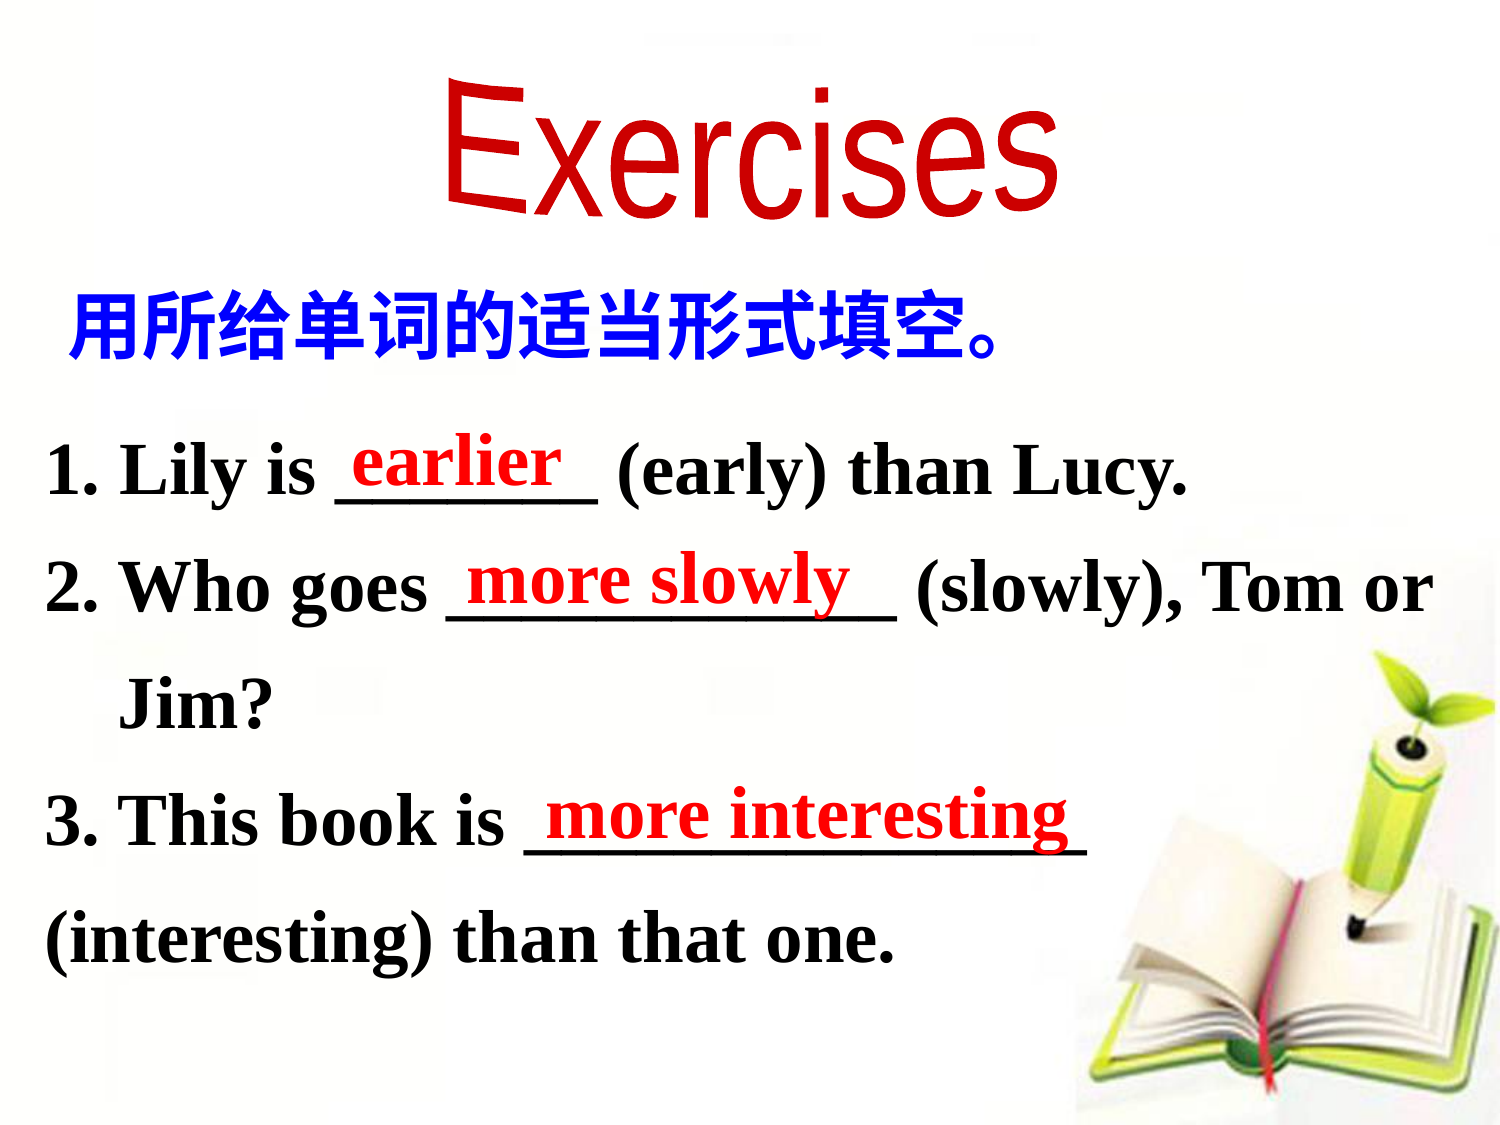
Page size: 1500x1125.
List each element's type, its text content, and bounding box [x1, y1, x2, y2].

text_box 用所给单词的适当形式填空。 [53, 271, 1318, 377]
text_box more interesting [530, 755, 1085, 861]
text_box more slowly [452, 520, 885, 626]
text_box 1. Lily is _______ (early) than Lucy. 2. Who goes ____________ (slowly), Tom or Jim? 3. This book is _______________ (interesting) than that one. [29, 385, 1477, 1047]
picture [0, 0, 1500, 1125]
text_box earlier [336, 402, 579, 508]
